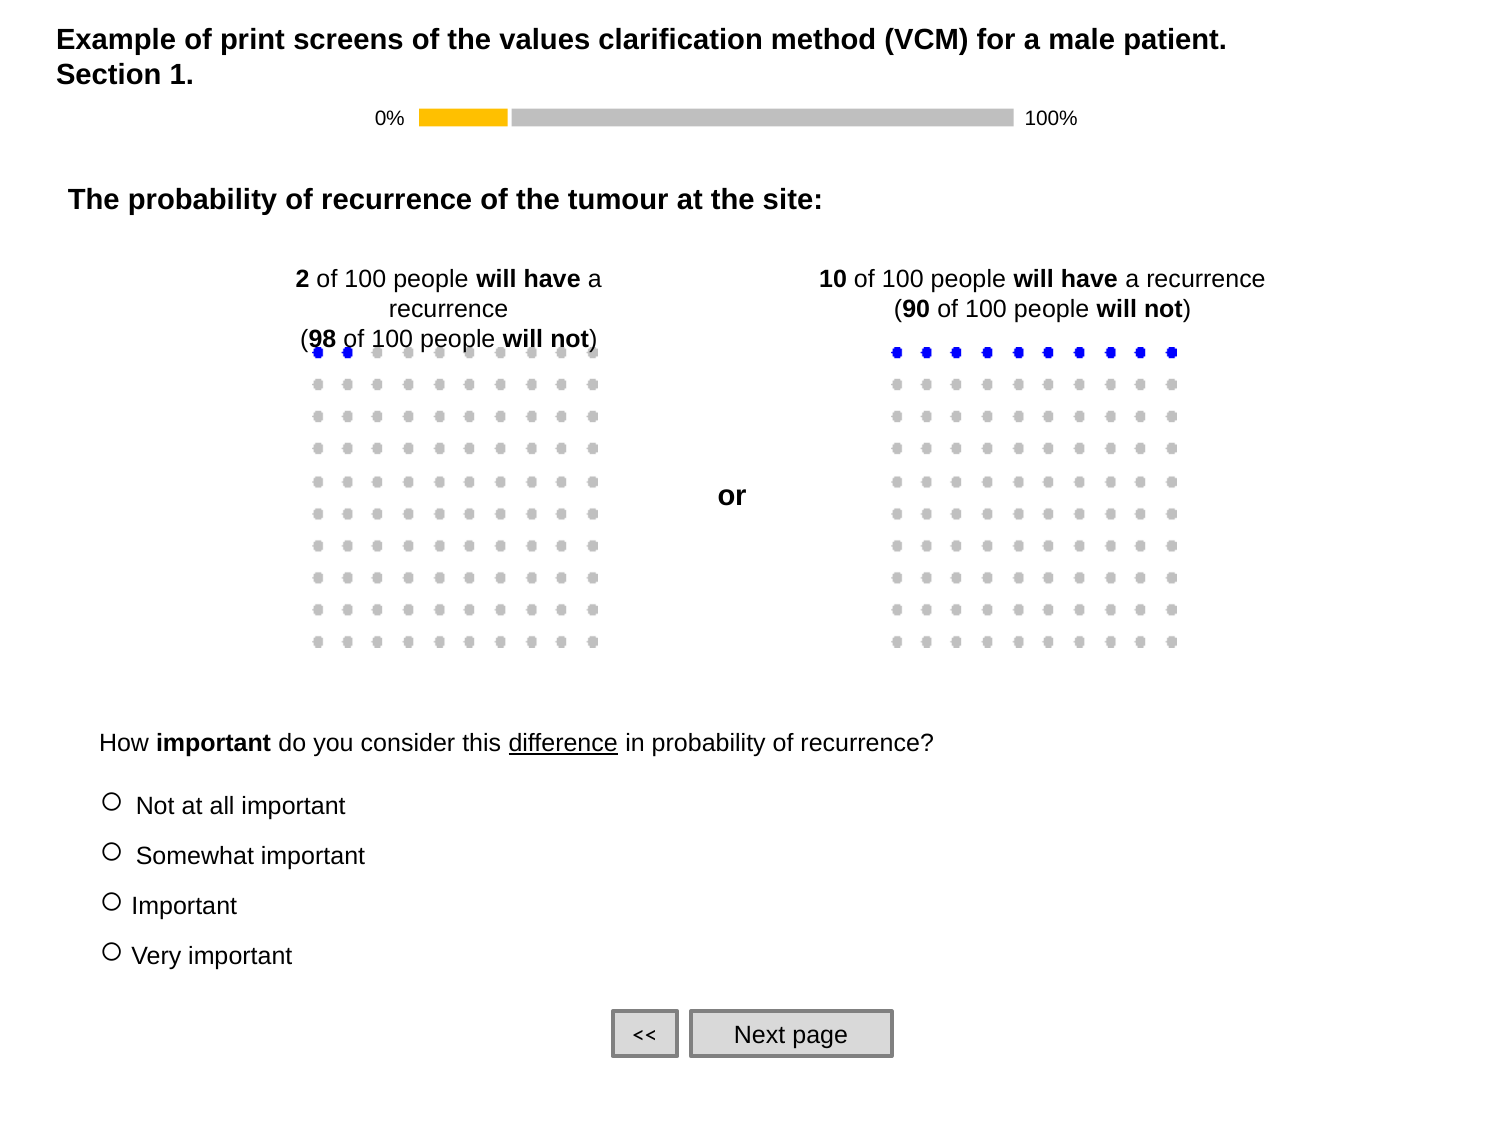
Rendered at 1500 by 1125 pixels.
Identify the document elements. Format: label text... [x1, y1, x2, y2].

text_box [431, 107, 509, 128]
text_box 10 of 100 people will have a recurrence (90 of 100 people will not) [803, 255, 1282, 330]
text_box The probability of recurrence of the tumour at the site: [53, 172, 1110, 223]
text_box 100% [1009, 96, 1105, 137]
text_box How important do you consider this difference in probability of recurrence? [84, 719, 1142, 765]
text_box << [612, 1011, 678, 1057]
text_box 2 of 100 people will have a recurrence (98 of 100 people will not) [218, 255, 680, 360]
picture [891, 346, 1177, 648]
text_box 0% [360, 96, 431, 137]
text_box ○ Not at all important ○ Somewhat important ○ Important ○ Very important [84, 765, 1142, 980]
picture [312, 346, 598, 648]
text_box [509, 107, 1009, 128]
text_box Next page [690, 1011, 892, 1057]
text_box Example of print screens of the values clarification method (VCM) for a male patient. Section 1. [41, 12, 1436, 98]
text_box or [702, 469, 774, 519]
